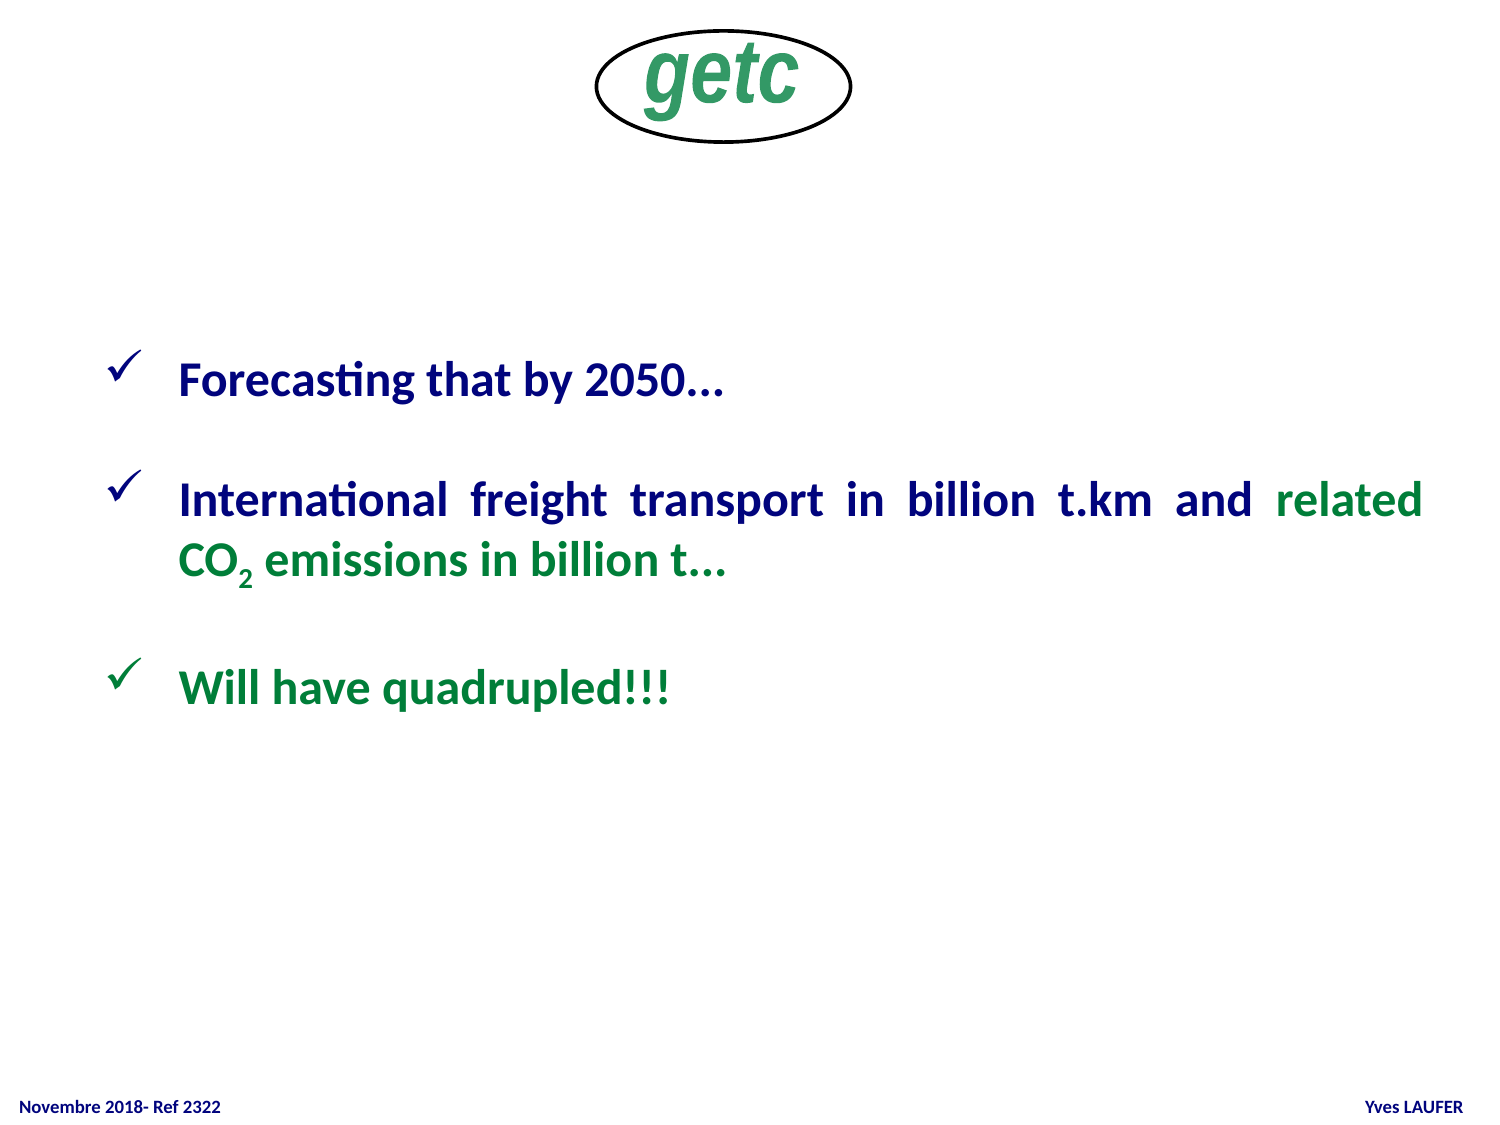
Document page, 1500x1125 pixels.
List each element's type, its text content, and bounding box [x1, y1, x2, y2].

footer Novembre 2018- Ref 2322 Yves LAUFER [0, 1094, 1500, 1118]
text_box [596, 30, 851, 143]
list Forecasting that by 2050... International freight transport in billion t.km and related CO2 emissions in billion t... Will have quadrupled!!! [88, 278, 1439, 745]
